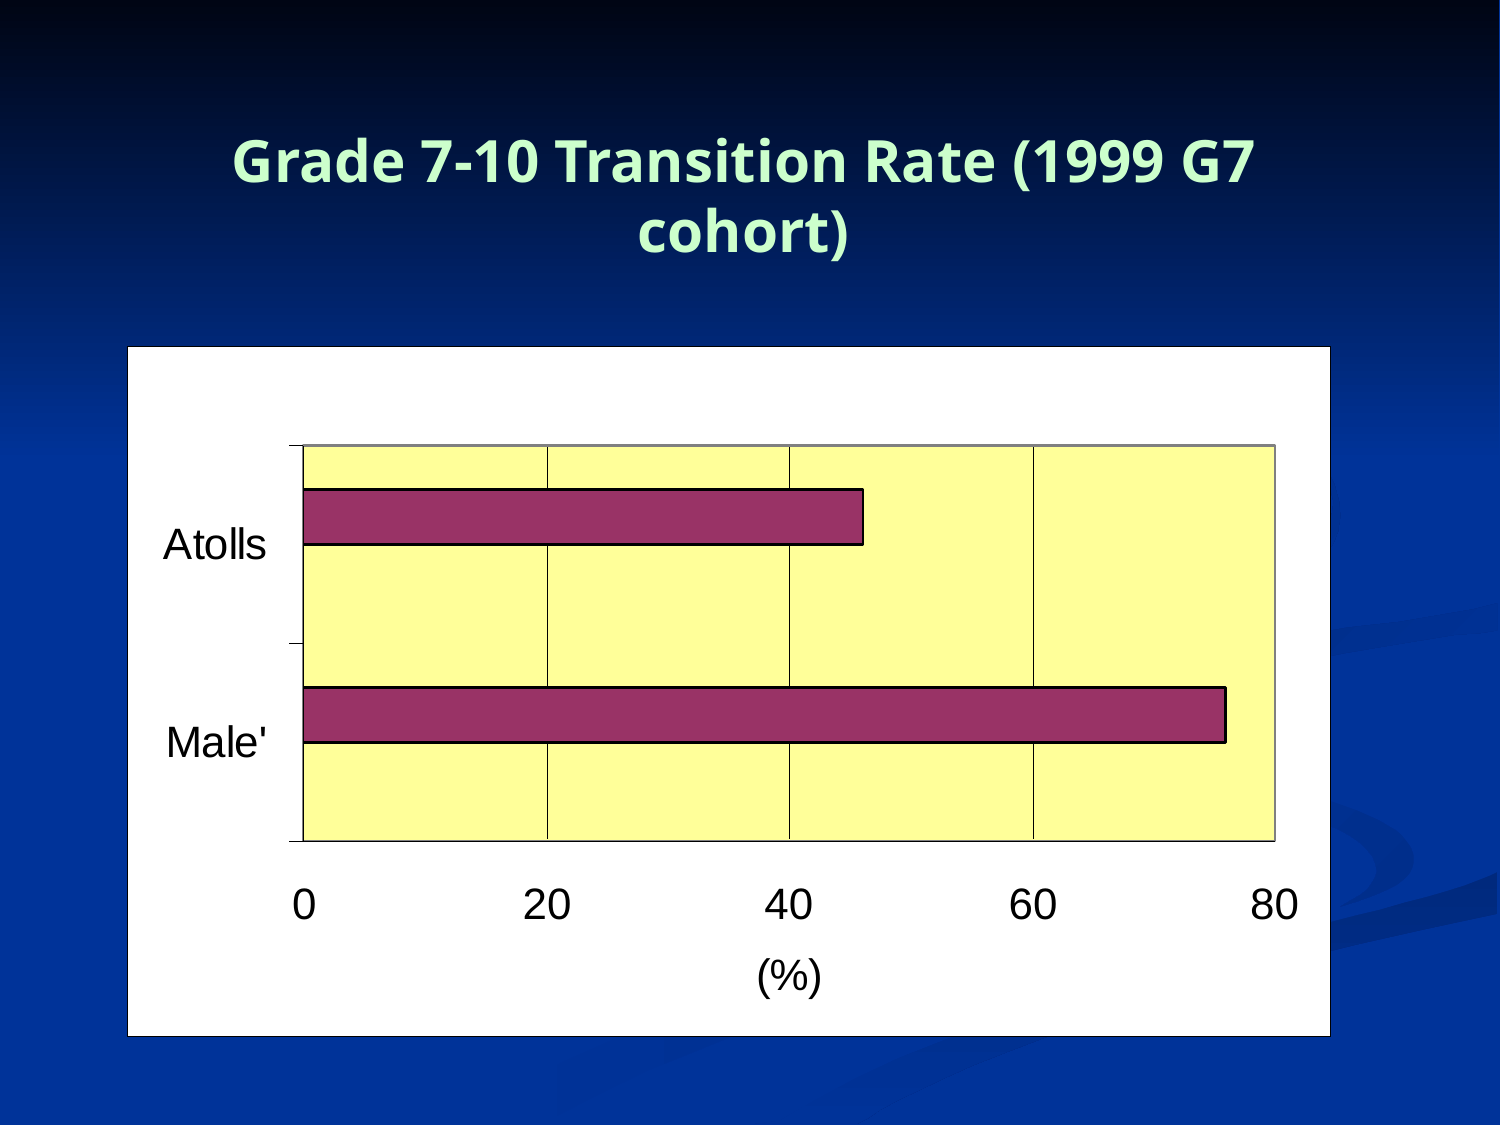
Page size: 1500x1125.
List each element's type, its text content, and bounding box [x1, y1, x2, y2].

text_box Grade 7-10 Transition Rate (1999 G7 cohort) [125, 99, 1363, 288]
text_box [113, 332, 1347, 1051]
